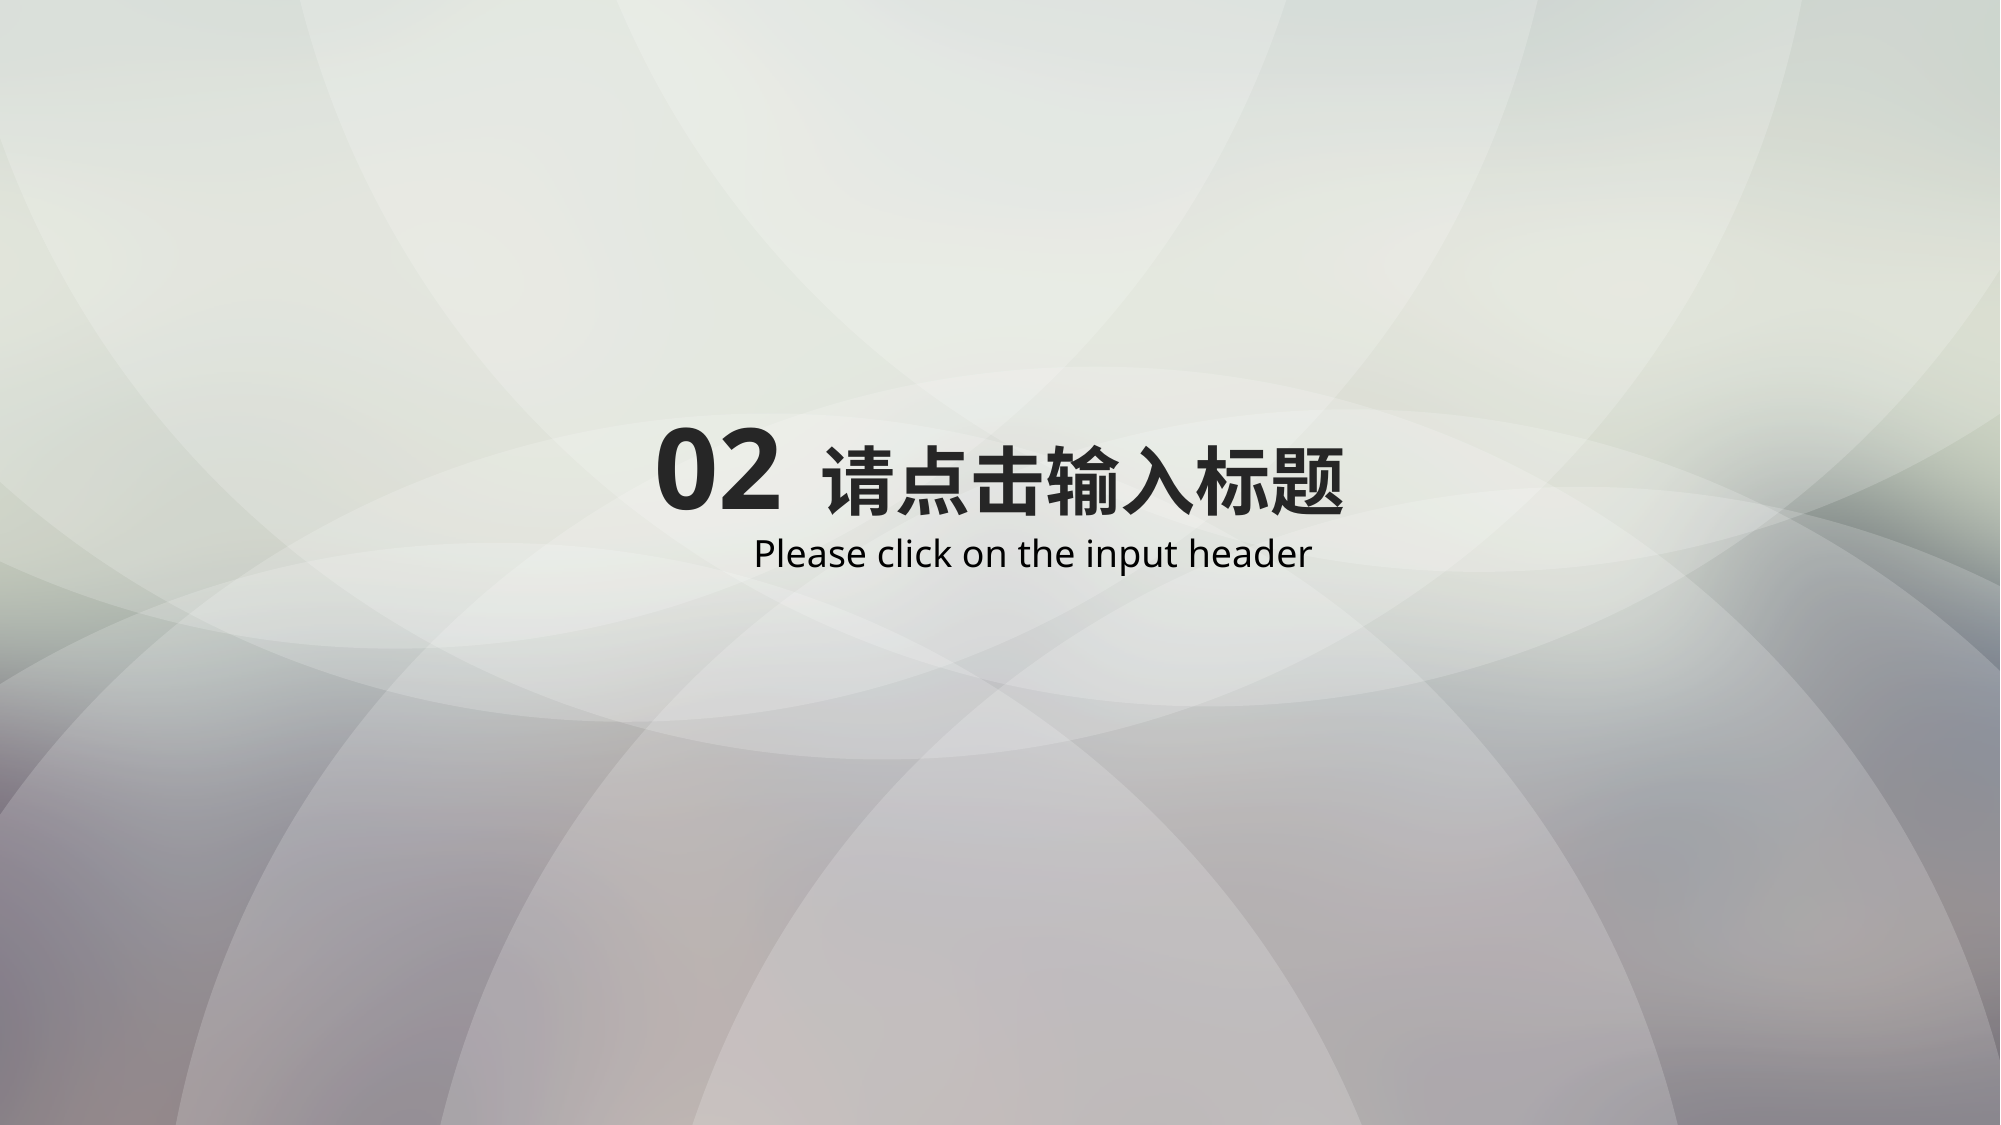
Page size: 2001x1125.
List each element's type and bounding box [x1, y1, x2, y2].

text_box [0, 0, 2000, 1125]
